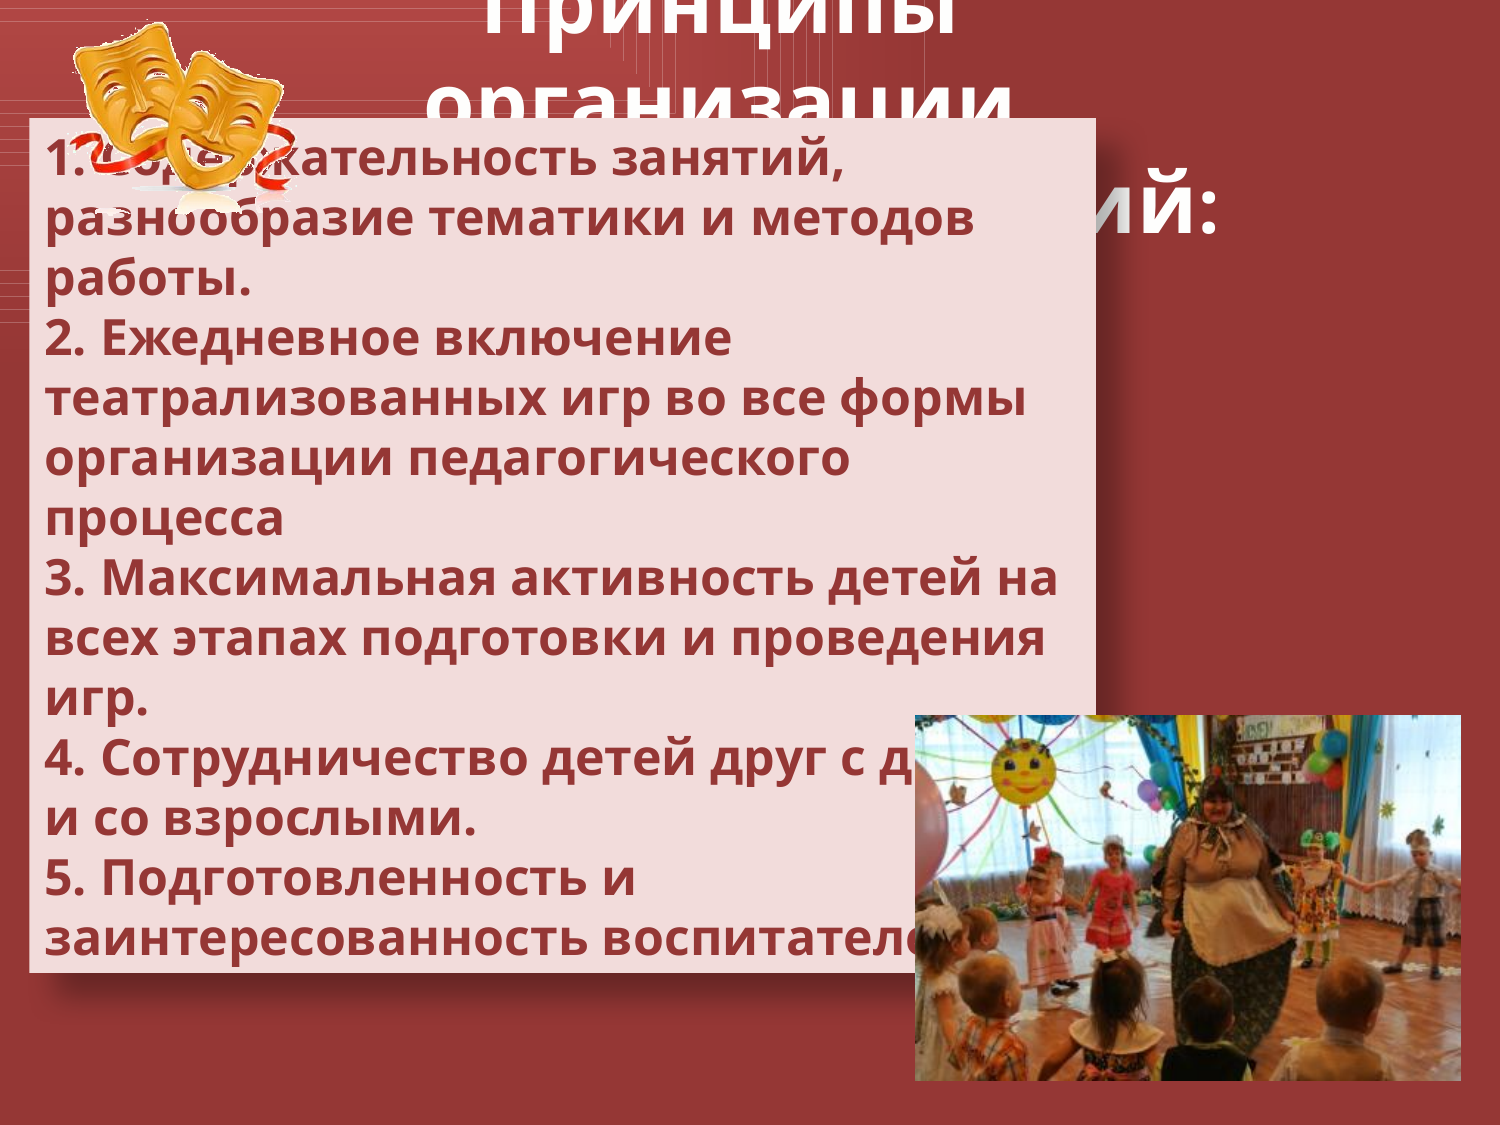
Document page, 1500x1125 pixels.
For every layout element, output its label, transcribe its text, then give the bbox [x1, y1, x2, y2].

text_box 1. Содержательность занятий, разнообразие тематики и методов работы. 2. Ежедневное включение театрализованных игр во все формы организации педагогического процесса 3. Максимальная активность детей на всех этапах подготовки и проведения игр. 4. Сотрудничество детей друг с другом и со взрослыми. 5. Подготовленность и заинтересованность воспитателей [29, 118, 1096, 973]
picture [52, 18, 308, 229]
picture [915, 715, 1461, 1081]
title Принципы организации театральных занятий: [312, 46, 1266, 235]
